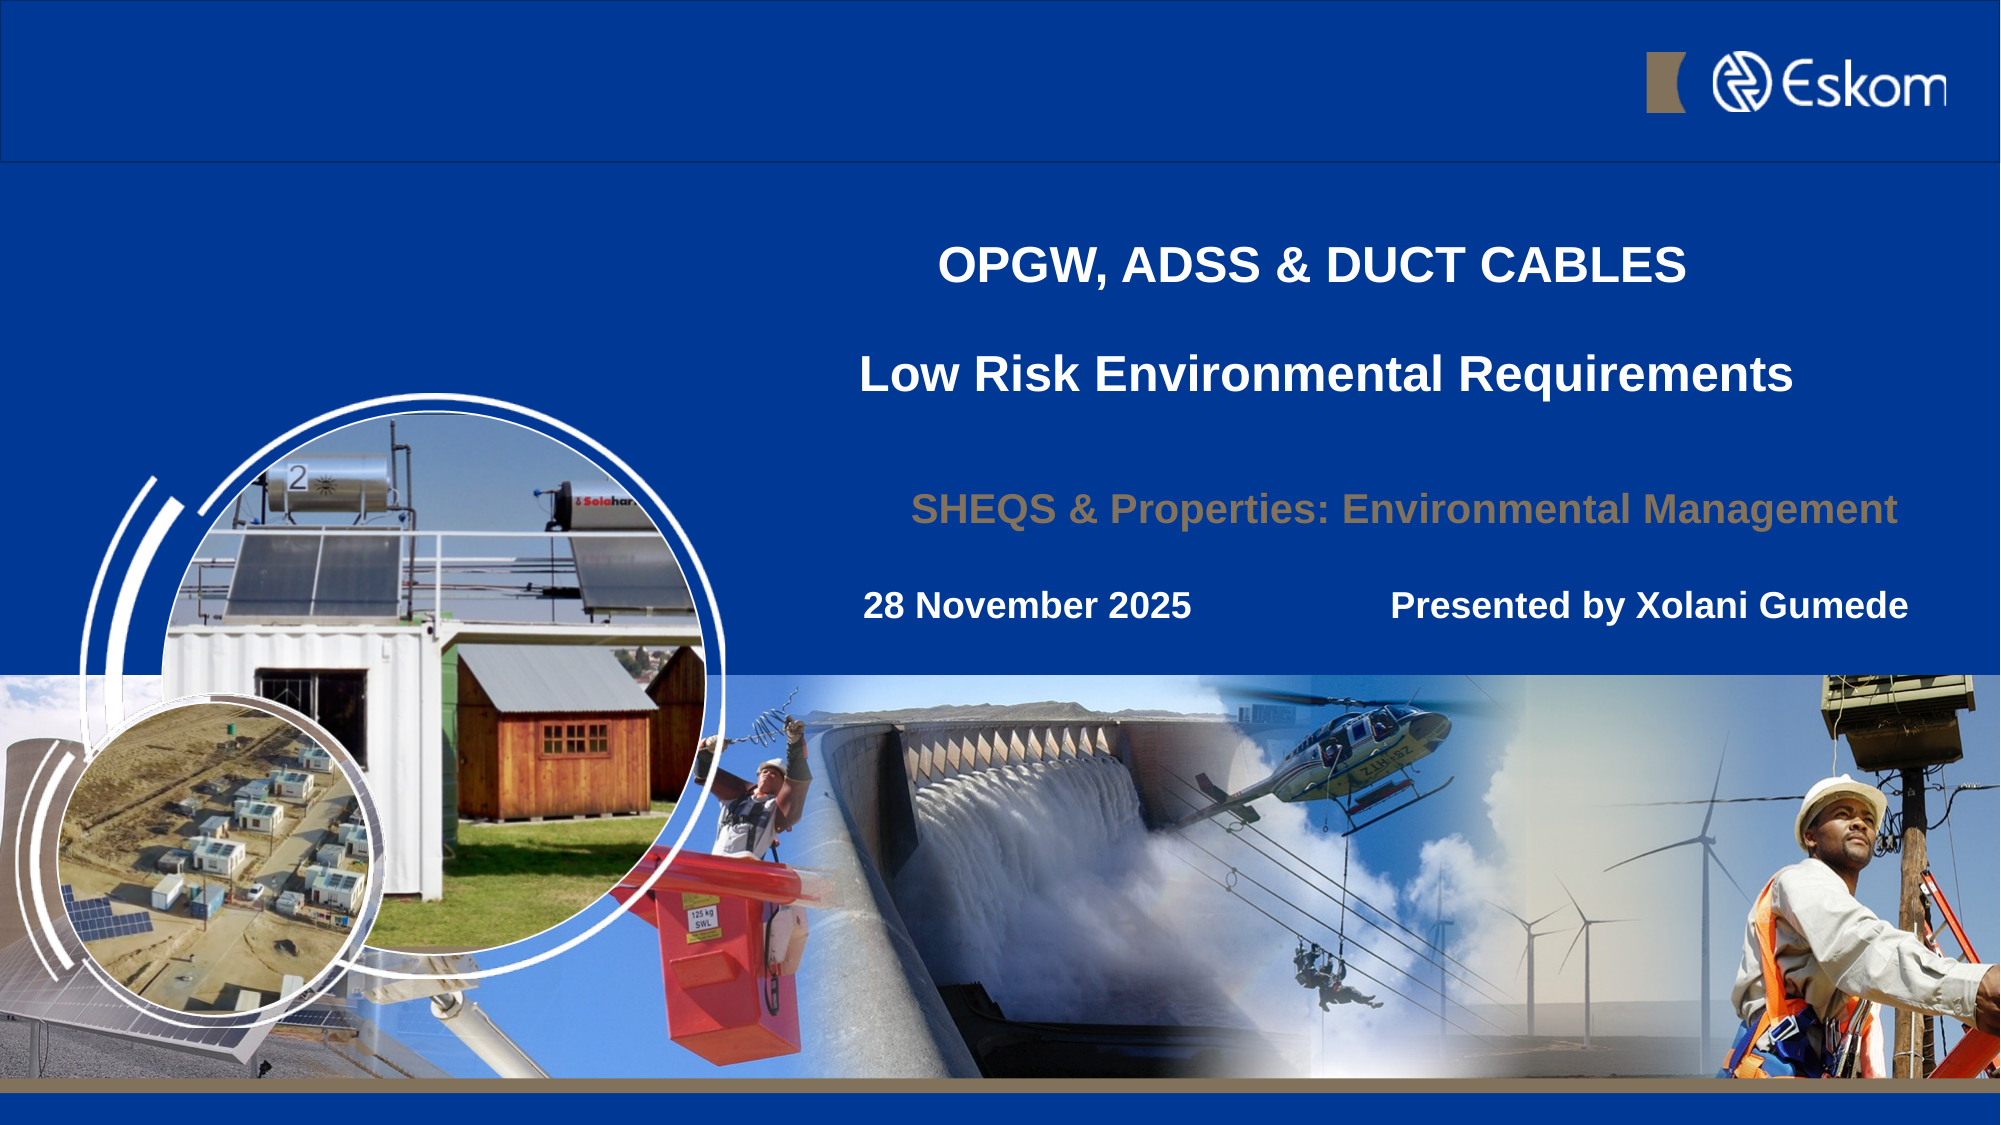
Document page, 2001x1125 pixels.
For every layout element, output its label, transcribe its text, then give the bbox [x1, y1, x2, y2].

picture [0, 410, 2000, 1078]
subtitle SHEQS & Properties: Environmental Management [728, 479, 1926, 540]
title OPGW, ADSS & DUCT CABLES Low Risk Environmental Requirements [728, 230, 1926, 411]
list 28 November 2025 Presented by Xolani Gumede [728, 578, 1926, 669]
